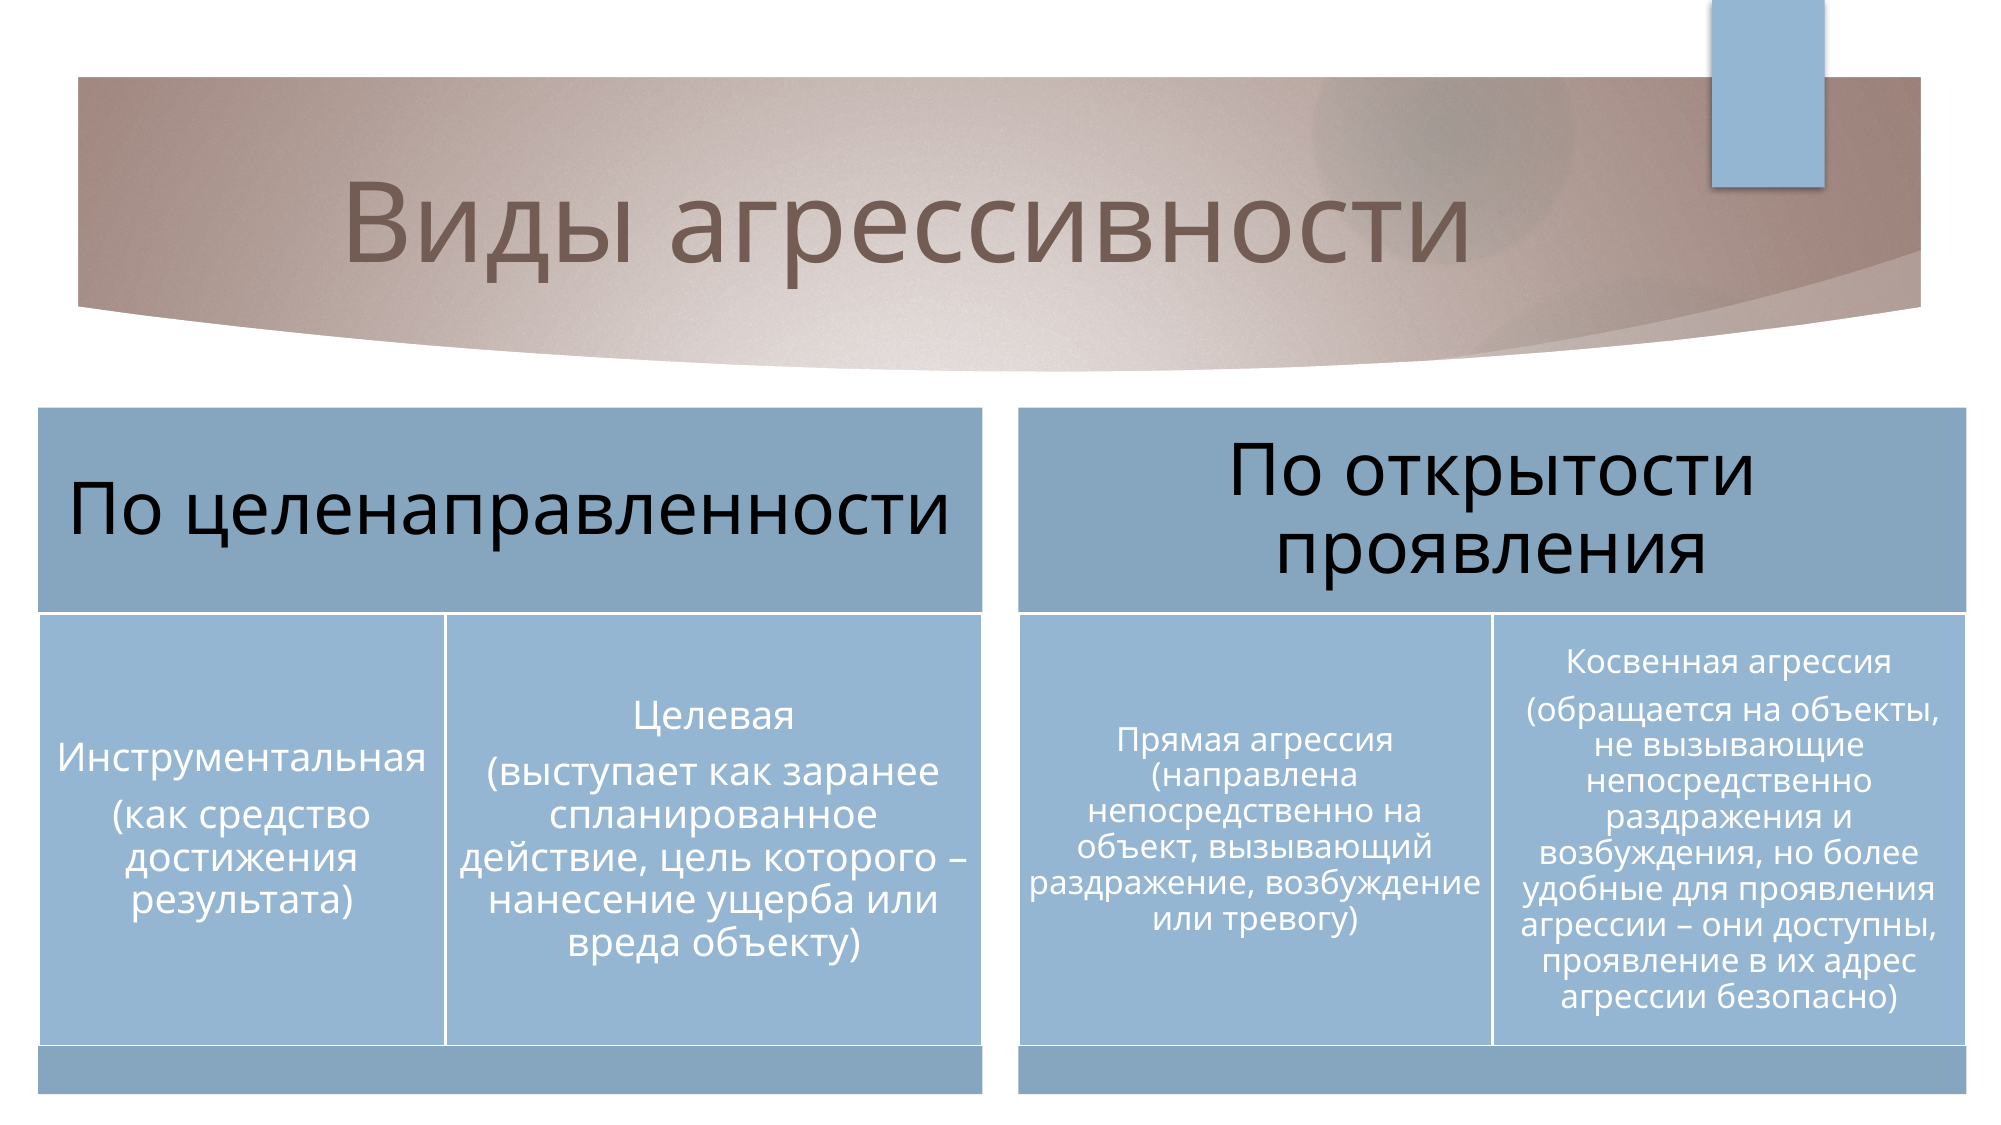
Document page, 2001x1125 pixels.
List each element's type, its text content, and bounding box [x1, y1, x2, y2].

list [37, 407, 983, 1095]
title Виды агрессивности [189, 159, 1627, 276]
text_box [1018, 407, 1967, 1095]
